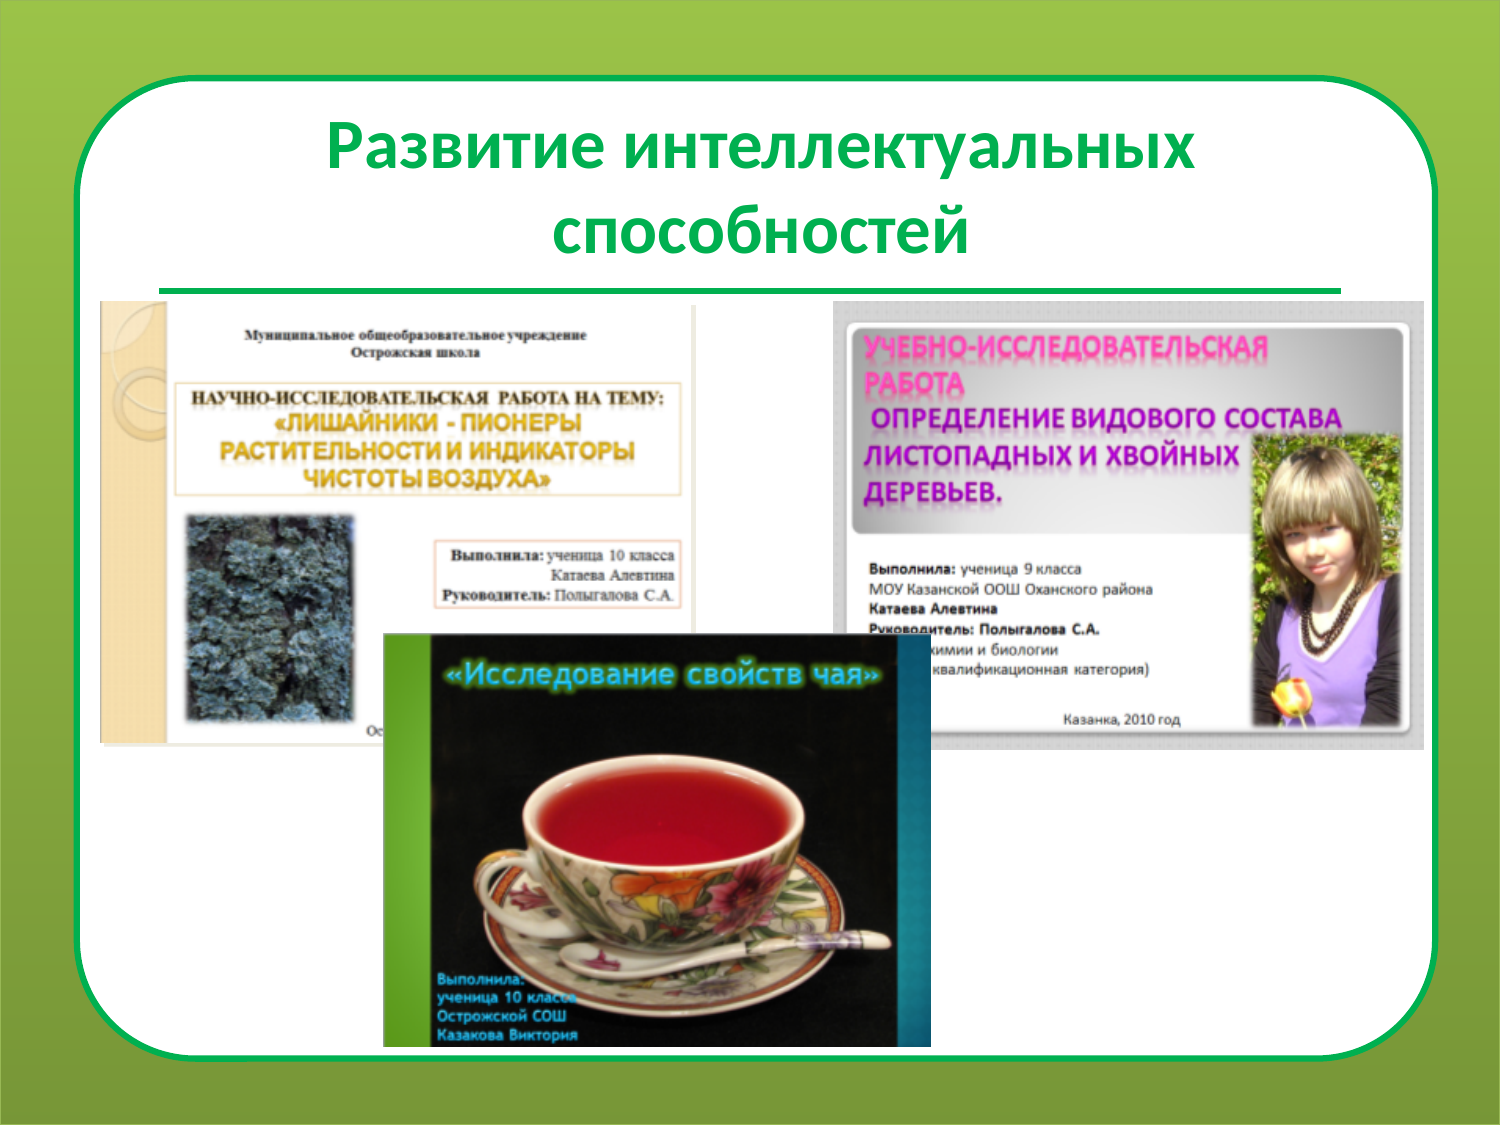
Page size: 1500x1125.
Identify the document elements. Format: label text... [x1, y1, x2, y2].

text_box [74, 122, 1438, 1061]
text_box [0, 0, 1500, 1125]
text_box [141, 76, 1371, 89]
text_box Развитие интеллектуальных способностей [100, 89, 1424, 275]
picture [100, 300, 1424, 1048]
